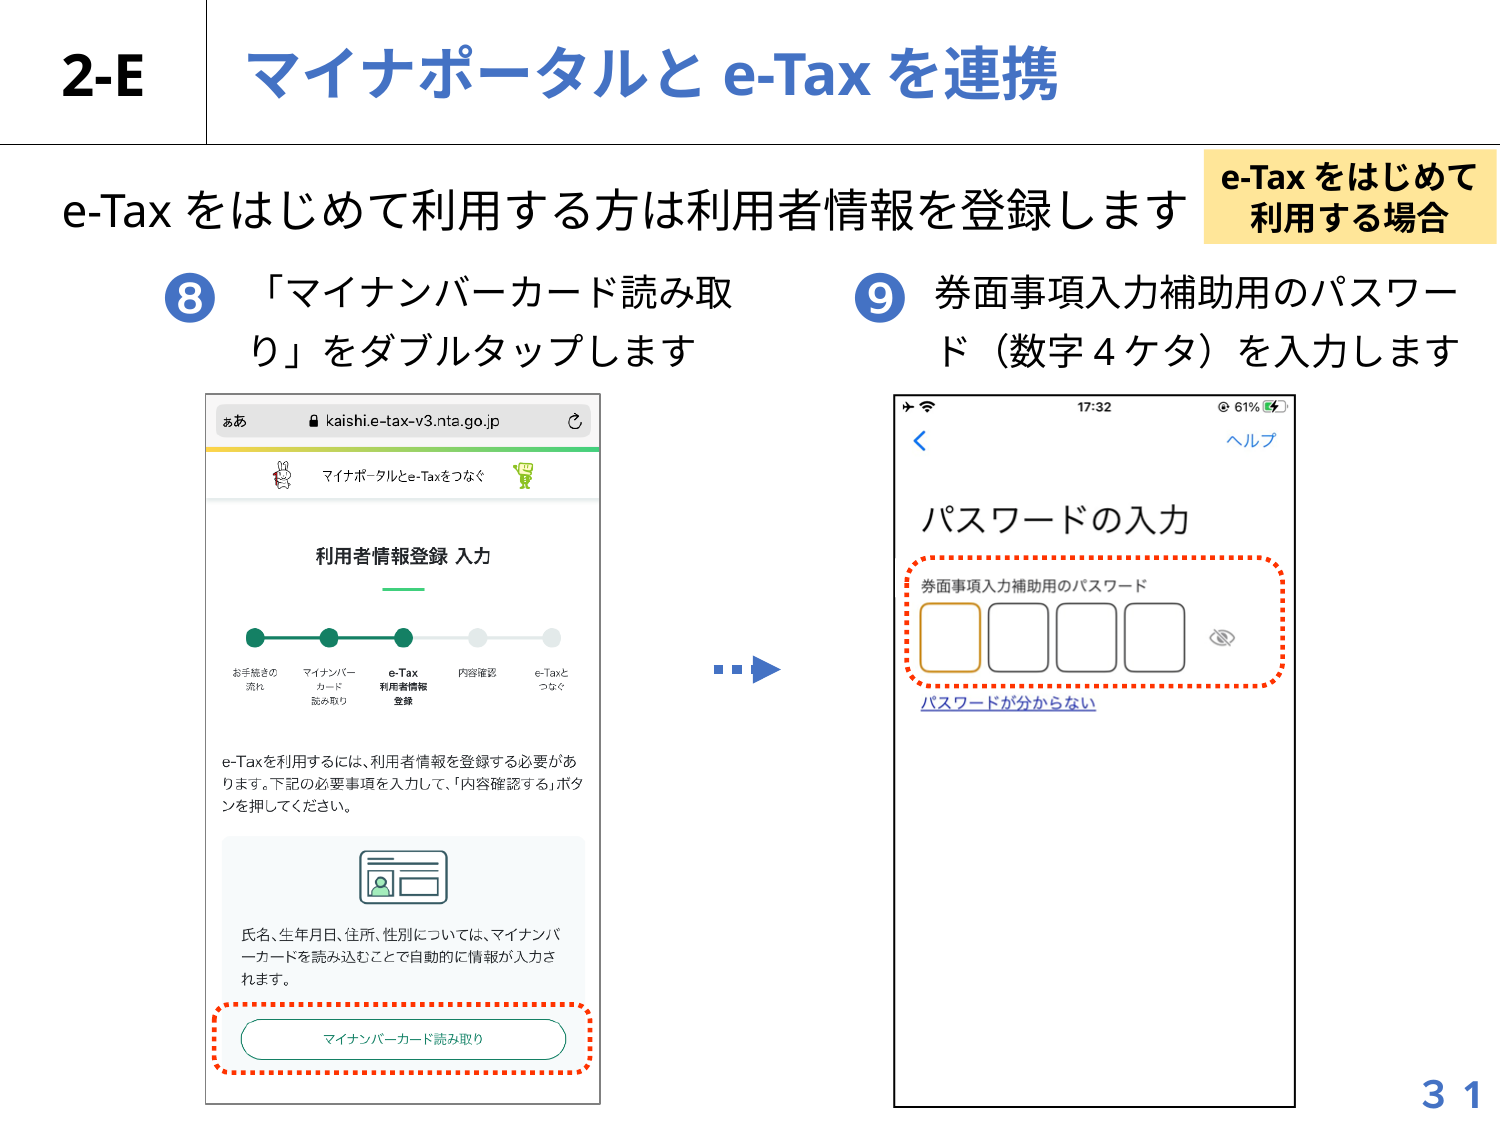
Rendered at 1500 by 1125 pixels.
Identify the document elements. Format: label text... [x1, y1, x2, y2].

picture [893, 394, 1296, 1108]
text_box ３1 [1399, 1063, 1500, 1123]
title マイナポータルとe-Taxを連携 [228, 36, 1472, 116]
text_box 2-E [0, 0, 207, 147]
text_box 券面事項入力補助用のパスワード（数字4ケタ）を入力します [919, 248, 1500, 380]
picture [206, 394, 600, 1104]
text_box e-Taxをはじめて利用する方は利用者情報を登録します [46, 180, 1422, 274]
text_box ❽ [145, 274, 223, 343]
text_box e-Taxをはじめて利用する場合 [1203, 149, 1497, 244]
text_box ❾ [835, 274, 919, 343]
text_box 「マイナンバーカード読み取り」をダブルタップします [231, 274, 766, 381]
